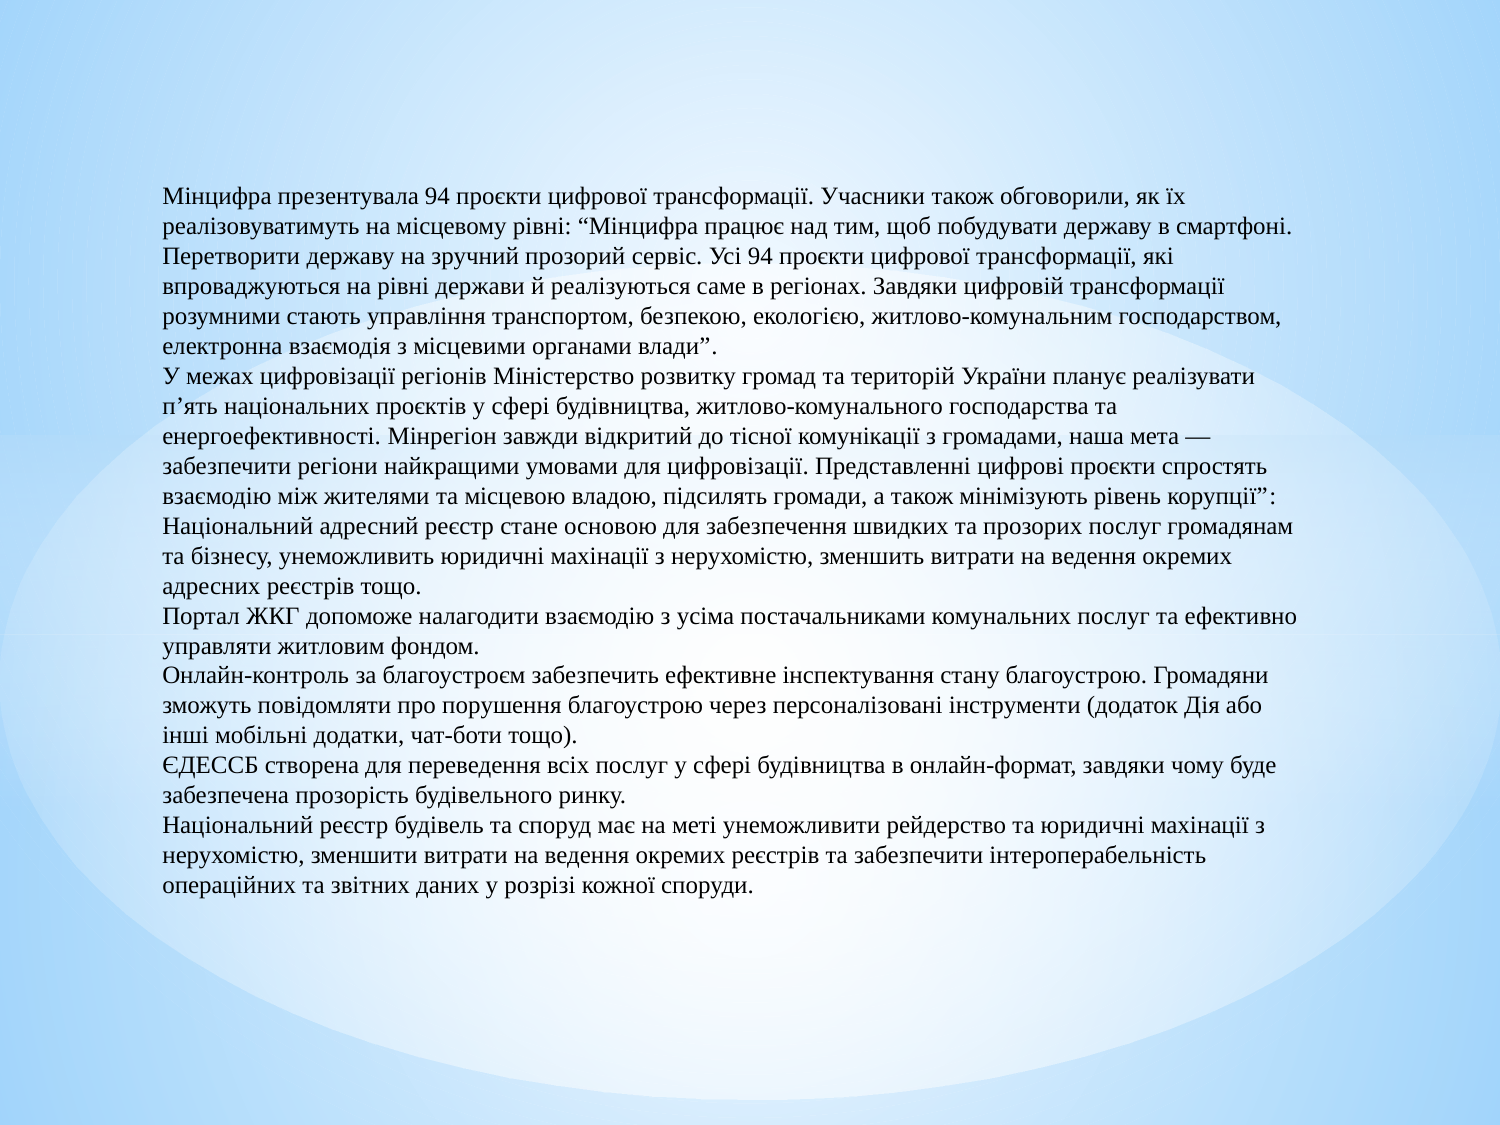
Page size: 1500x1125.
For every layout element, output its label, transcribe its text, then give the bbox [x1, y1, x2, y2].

text_box Мінцифра презентувала 94 проєкти цифрової трансформації. Учасники також обговорили, як їх реалізовуватимуть на місцевому рівні: “Мінцифра працює над тим, щоб побудувати державу в смартфоні. Перетворити державу на зручний прозорий сервіс. Усі 94 проєкти цифрової трансформації, які впроваджуються на рівні держави й реалізуються саме в регіонах. Завдяки цифровій трансформації розумними стають управління транспортом, безпекою, екологією, житлово-комунальним господарством, електронна взаємодія з місцевими органами влади”. У межах цифровізації регіонів Міністерство розвитку громад та територій України планує реалізувати п’ять національних проєктів у сфері будівництва, житлово-комунального господарства та енергоефективності. Мінрегіон завжди відкритий до тісної комунікації з громадами, наша мета — забезпечити регіони найкращими умовами для цифровізації. Представленні цифрові проєкти спростять взаємодію між жителями та місцевою владою, підсилять громади, а також мінімізують рівень корупції”: Національний адресний реєстр стане основою для забезпечення швидких та прозорих послуг громадянам та бізнесу, унеможливить юридичні махінації з нерухомістю, зменшить витрати на ведення окремих адресних реєстрів тощо. Портал ЖКГ допоможе налагодити взаємодію з усіма постачальниками комунальних послуг та ефективно управляти житловим фондом. Онлайн-контроль за благоустроєм забезпечить ефективне інспектування стану благоустрою. Громадяни зможуть повідомляти про порушення благоустрою через персоналізовані інструменти (додаток Дія або інші мобільні додатки, чат-боти тощо). ЄДЕССБ створена для переведення всіх послуг у сфері будівництва в онлайн-формат, завдяки чому буде забезпечена прозорість будівельного ринку. Національний реєстр будівель та споруд має на меті унеможливити рейдерство та юридичні махінації з нерухомістю, зменшити витрати на ведення окремих реєстрів та забезпечити інтероперабельність операційних та звітних даних у розрізі кожної споруди. [147, 172, 1317, 906]
subtitle [53, 30, 1424, 1071]
